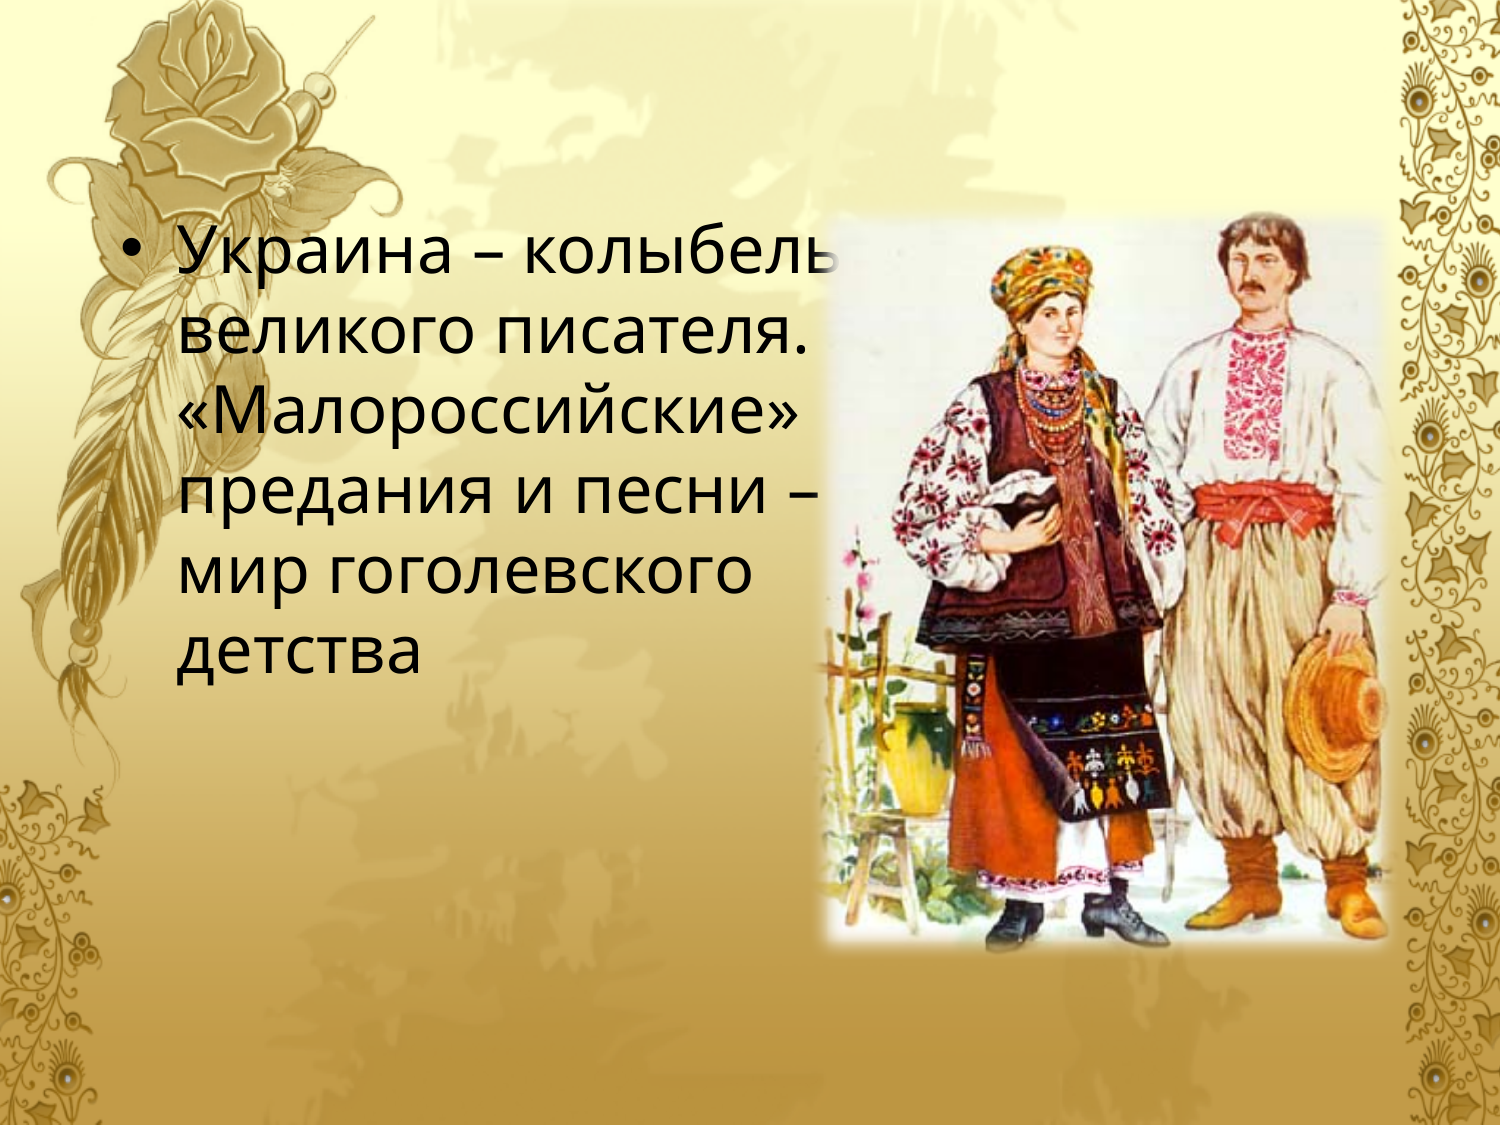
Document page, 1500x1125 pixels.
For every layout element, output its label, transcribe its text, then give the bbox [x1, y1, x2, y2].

list Украина – колыбель великого писателя. «Малороссийские» предания и песни – мир гоголевского детства [105, 198, 807, 942]
picture [0, 0, 1500, 1125]
